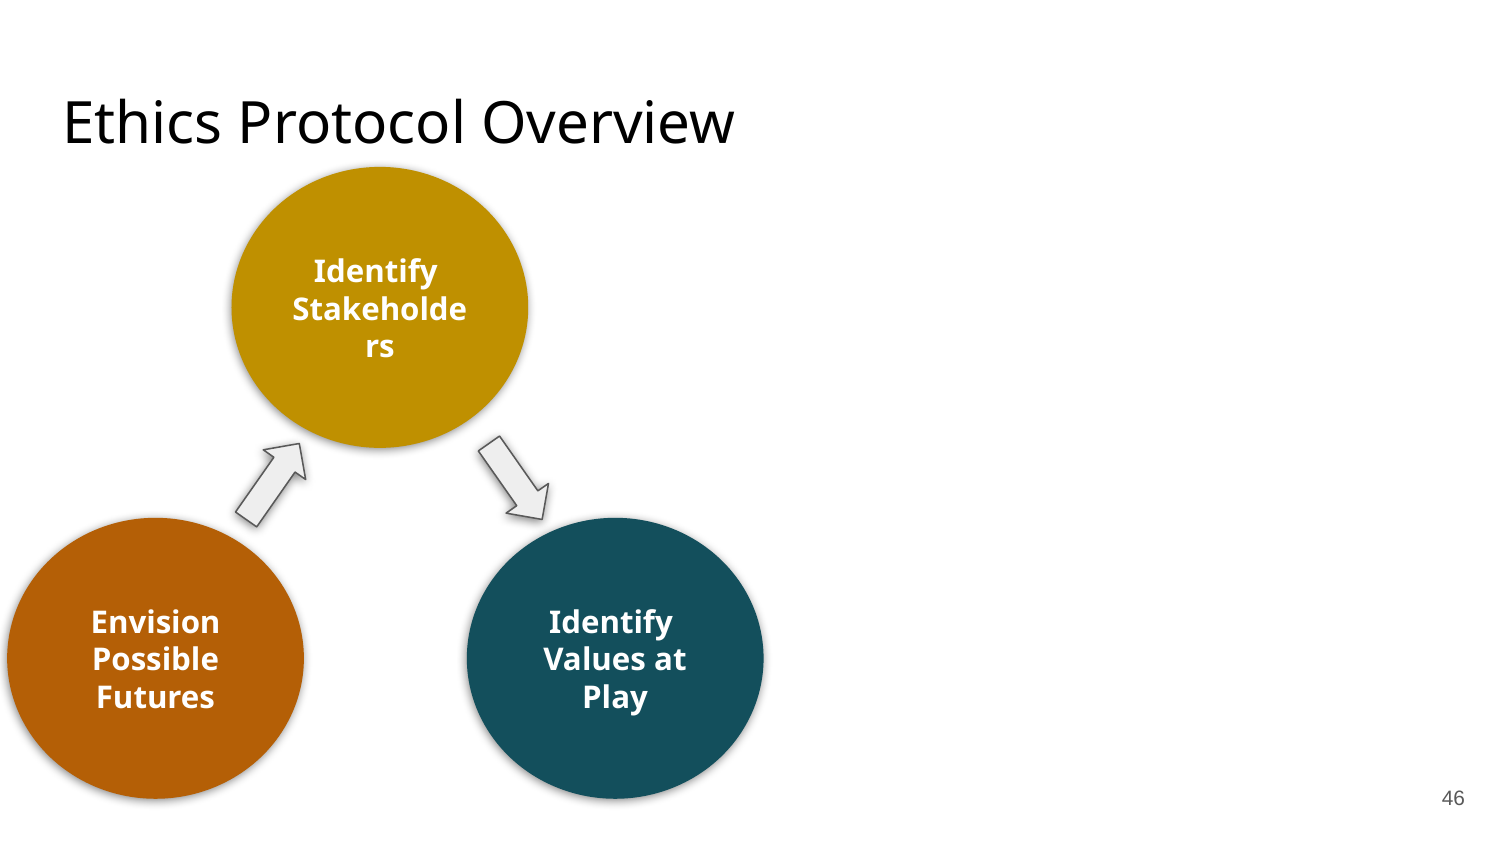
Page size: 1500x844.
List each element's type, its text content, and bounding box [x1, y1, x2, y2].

text_box [478, 436, 549, 520]
title Ethics Protocol Overview [51, 72, 1449, 167]
text_box [235, 443, 306, 527]
slide_number 46 [1389, 764, 1480, 830]
text_box Identify Stakeholders [231, 166, 529, 448]
text_box Identify Values at Play [466, 517, 764, 799]
text_box Envision Possible Futures [7, 517, 304, 799]
